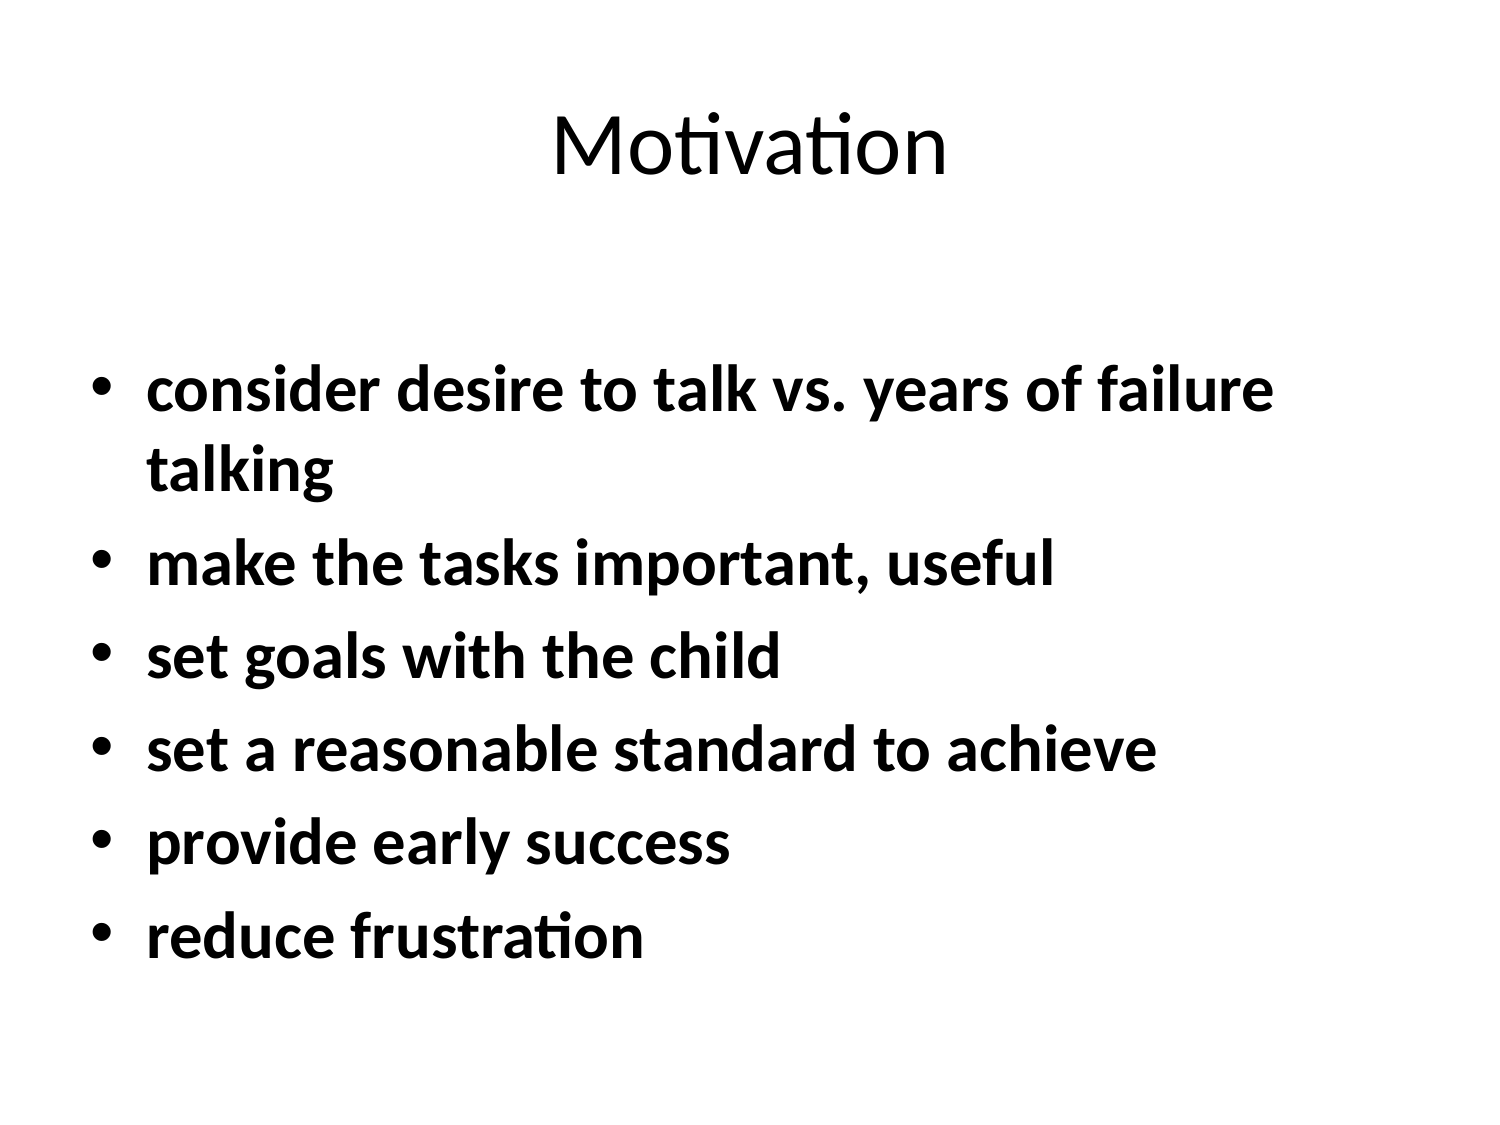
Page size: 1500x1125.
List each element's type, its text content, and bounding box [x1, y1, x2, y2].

list consider desire to talk vs. years of failure talking make the tasks important, useful set goals with the child set a reasonable standard to achieve provide early success reduce frustration [75, 337, 1425, 1005]
title Motivation [75, 45, 1425, 233]
